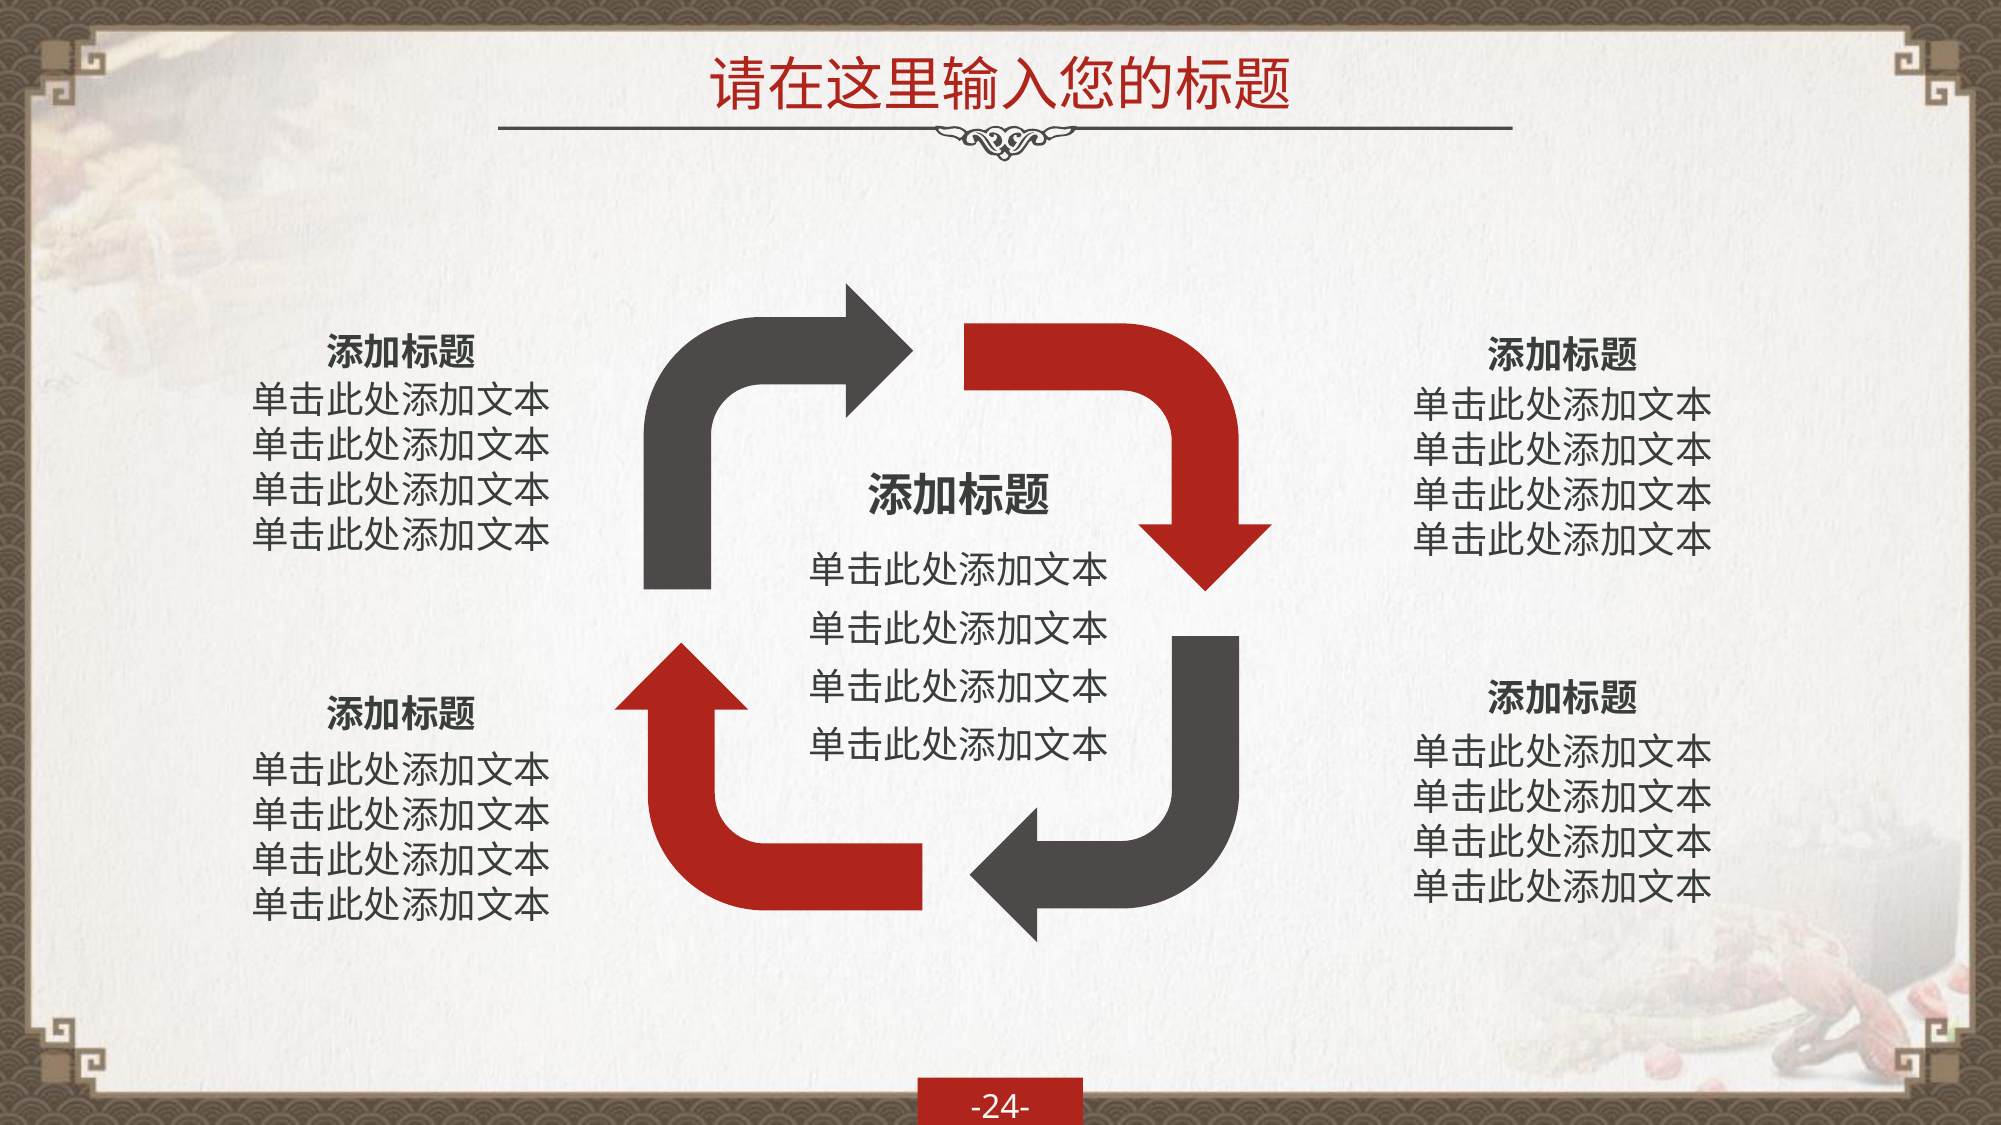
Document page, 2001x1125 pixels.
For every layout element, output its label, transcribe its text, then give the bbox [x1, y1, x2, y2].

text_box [202, 682, 600, 936]
text_box 请在这里输入您的标题 [694, 39, 1307, 125]
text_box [1364, 323, 1762, 571]
text_box [498, 125, 1513, 162]
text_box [763, 458, 1155, 778]
text_box [969, 636, 1240, 943]
picture [0, 0, 2001, 1125]
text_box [202, 320, 600, 566]
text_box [1364, 666, 1762, 919]
text_box [614, 642, 923, 911]
text_box [643, 283, 914, 590]
text_box [964, 323, 1273, 592]
